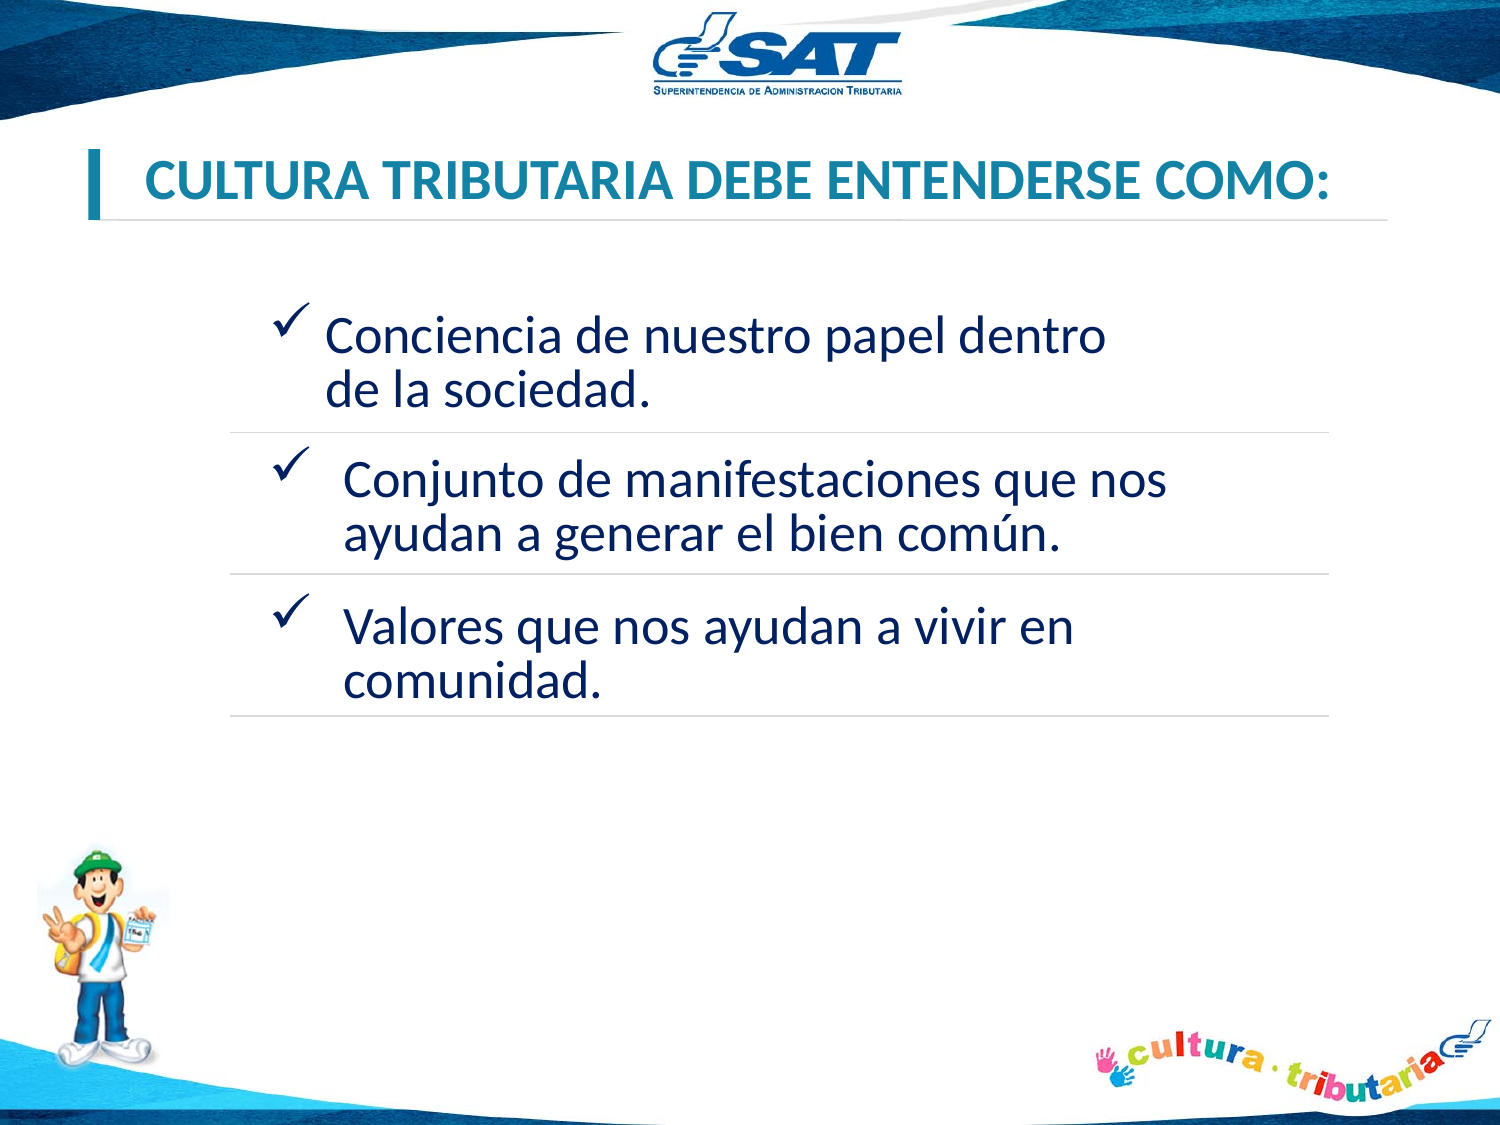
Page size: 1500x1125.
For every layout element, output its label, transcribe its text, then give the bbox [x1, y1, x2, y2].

text_box Valores que nos ayudan a vivir en comunidad. [253, 593, 1323, 715]
list Conciencia de nuestro papel dentro de la sociedad. [253, 302, 1164, 431]
picture [0, 0, 1500, 1125]
text_box Conjunto de manifestaciones que nos ayudan a generar el bien común. [253, 447, 1294, 571]
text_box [88, 133, 1388, 221]
